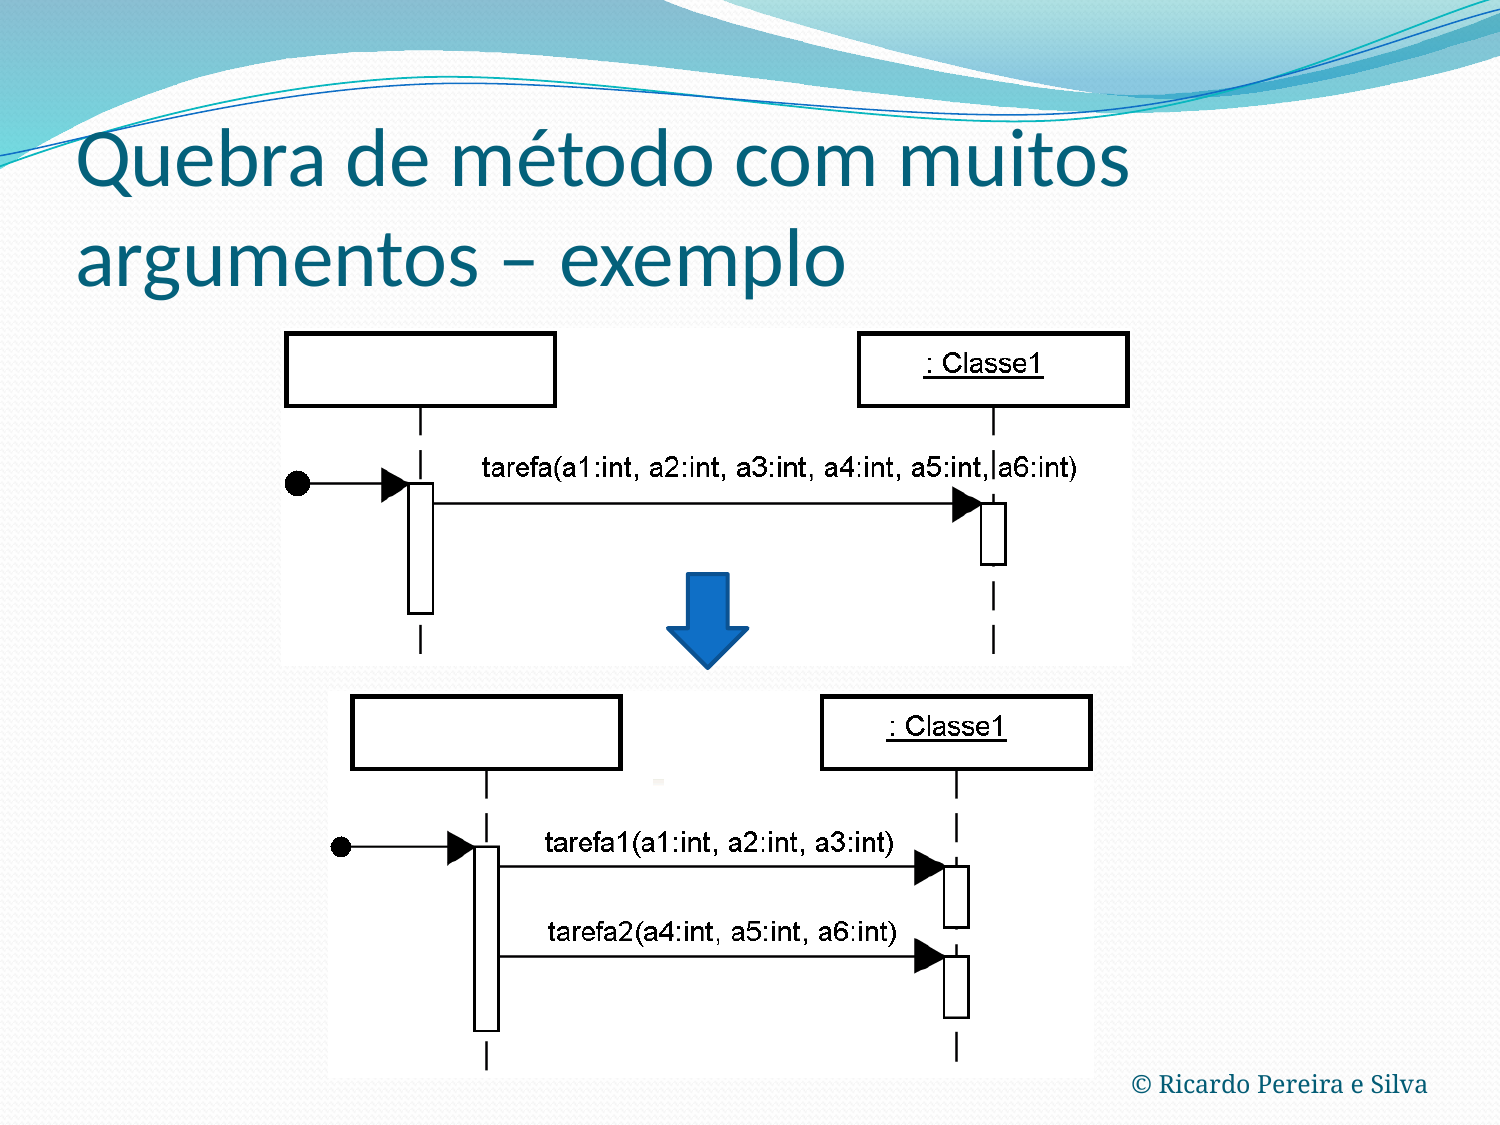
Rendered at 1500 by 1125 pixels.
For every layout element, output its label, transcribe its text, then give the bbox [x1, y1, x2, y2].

picture [327, 691, 1095, 1078]
footer © Ricardo Pereira e Silva [1101, 1042, 1429, 1103]
picture [280, 327, 1132, 666]
title Quebra de método com muitos argumentos – exemplo [75, 115, 1425, 303]
